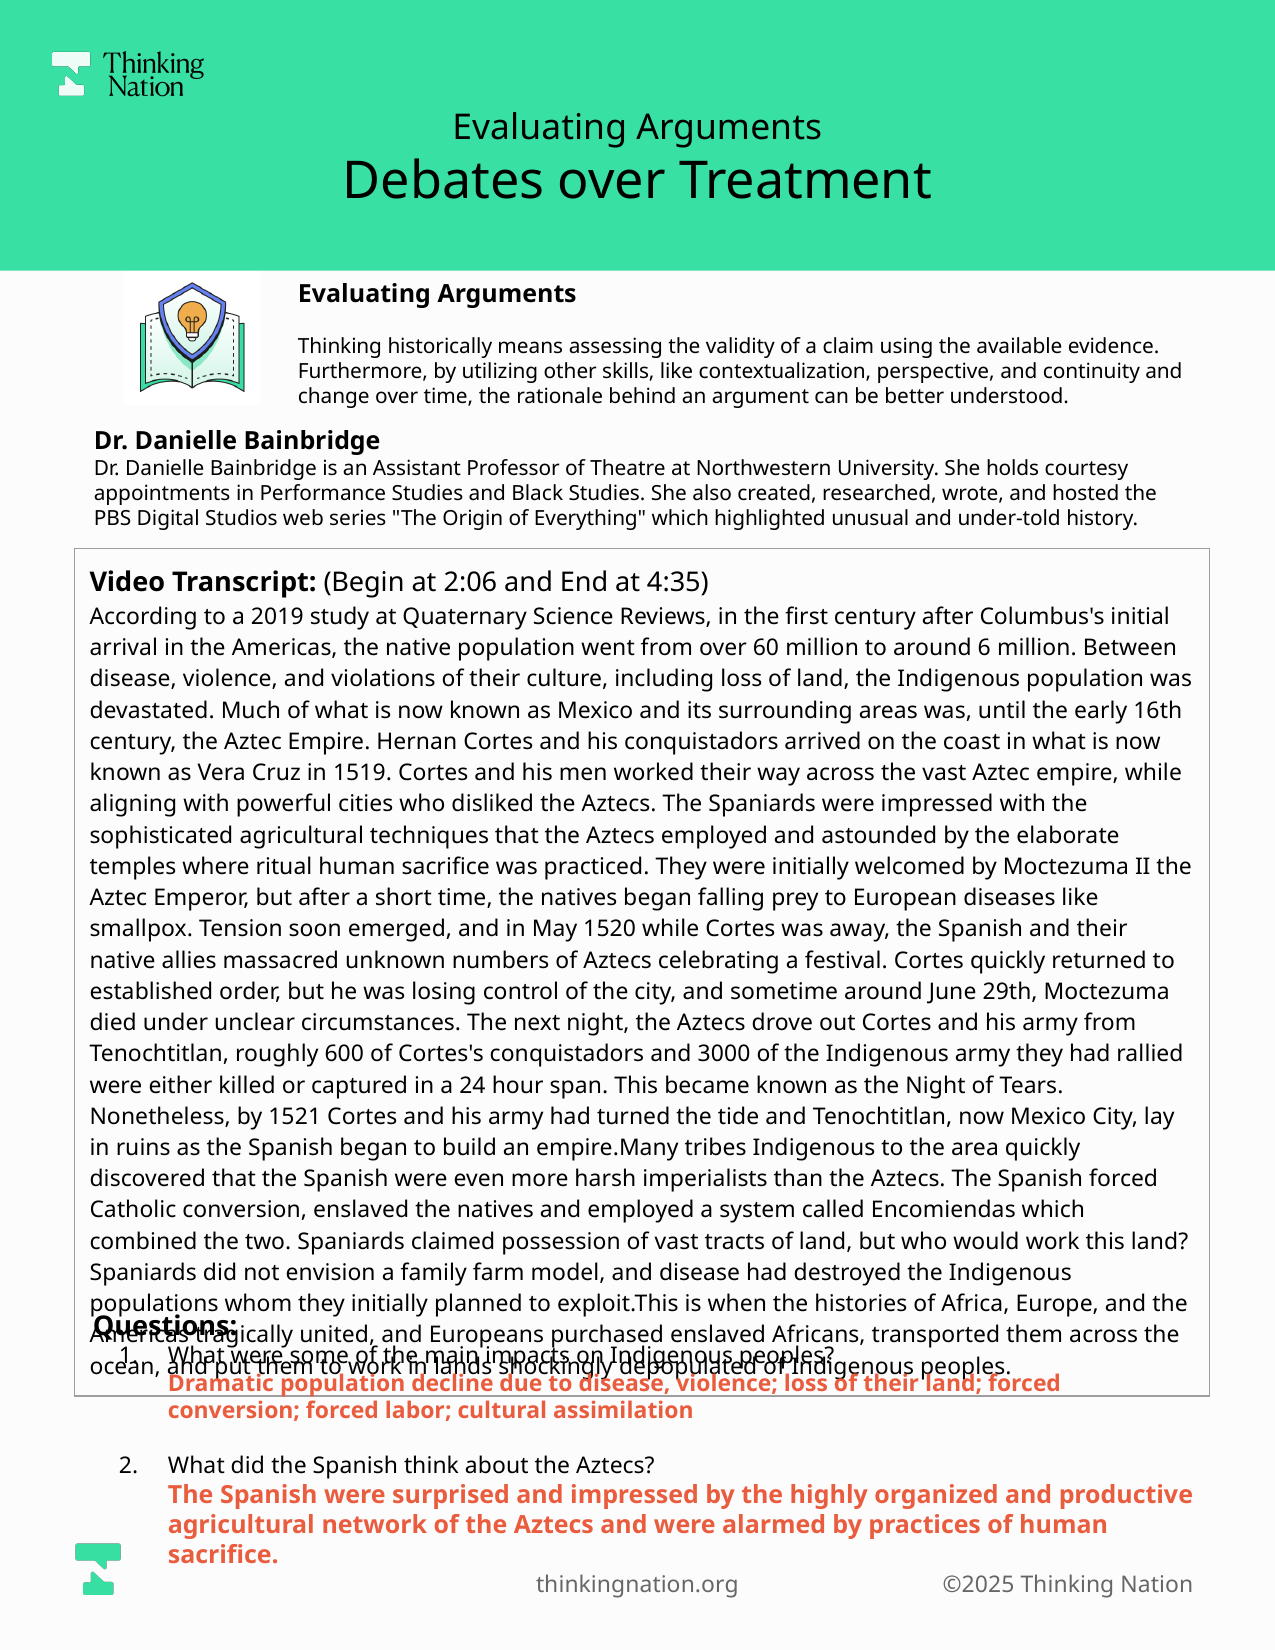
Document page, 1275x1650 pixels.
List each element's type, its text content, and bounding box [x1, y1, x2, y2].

table_header Video Transcript: (Begin at 2:06 and End at 4:35) According to a 2019 study at Quaternary Science Reviews, in the first century after Columbus's initial arrival in the Americas, the native population went from over 60 million to around 6 million. Between disease, violence, and violations of their culture, including loss of land, the Indigenous population was devastated. Much of what is now known as Mexico and its surrounding areas was, until the early 16th century, the Aztec Empire. Hernan Cortes and his conquistadors arrived on the coast in what is now known as Vera Cruz in 1519. Cortes and his men worked their way across the vast Aztec empire, while aligning with powerful cities who disliked the Aztecs. The Spaniards were impressed with the sophisticated agricultural techniques that the Aztecs employed and astounded by the elaborate temples where ritual human sacrifice was practiced. They were initially welcomed by Moctezuma II the Aztec Emperor, but after a short time, the natives began falling prey to European diseases like smallpox. Tension soon emerged, and in May 1520 while Cortes was away, the Spanish and their native allies massacred unknown numbers of Aztecs celebrating a festival. Cortes quickly returned to established order, but he was losing control of the city, and sometime around June 29th, Moctezuma died under unclear circumstances. The next night, the Aztecs drove out Cortes and his army from Tenochtitlan, roughly 600 of Cortes's conquistadors and 3000 of the Indigenous army they had rallied were either killed or captured in a 24 hour span. This became known as the Night of Tears. Nonetheless, by 1521 Cortes and his army had turned the tide and Tenochtitlan, now Mexico City, lay in ruins as the Spanish began to build an empire.Many tribes Indigenous to the area quickly discovered that the Spanish were even more harsh imperialists than the Aztecs. The Spanish forced Catholic conversion, enslaved the natives and employed a system called Encomiendas which combined the two. Spaniards claimed possession of vast tracts of land, but who would work this land? Spaniards did not envision a family farm model, and disease had destroyed the Indigenous populations whom they initially planned to exploit.This is when the histories of Africa, Europe, and the Americas tragically united, and Europeans purchased enslaved Africans, transported them across the ocean, and put them to work in lands shockingly depopulated of Indigenous peoples. [75, 549, 1209, 1395]
text_box Evaluating Arguments Thinking historically means assessing the validity of a claim using the available evidence. Furthermore, by utilizing other skills, like contextualization, perspective, and continuity and change over time, the rationale behind an argument can be better understood. [278, 258, 1210, 405]
text_box Questions: What were some of the main impacts on Indigenous peoples? Dramatic population decline due to disease, violence; loss of their land; forced conversion; forced labor; cultural assimilation What did the Spanish think about the Aztecs? The Spanish were surprised and impressed by the highly organized and productive agricultural network of the Aztecs and were alarmed by practices of human sacrifice. [77, 1293, 1213, 1638]
picture [124, 269, 260, 405]
text_box Dr. Danielle Bainbridge Dr. Danielle Bainbridge is an Assistant Professor of Theatre at Northwestern University. She holds courtesy appointments in Performance Studies and Black Studies. She also created, researched, wrote, and hosted the PBS Digital Studios web series "The Origin of Everything" which highlighted unusual and under-told history. [74, 405, 1210, 541]
text_box Evaluating Arguments Debates over Treatment [0, 0, 1275, 271]
picture [35, 37, 210, 110]
picture [62, 1533, 134, 1605]
